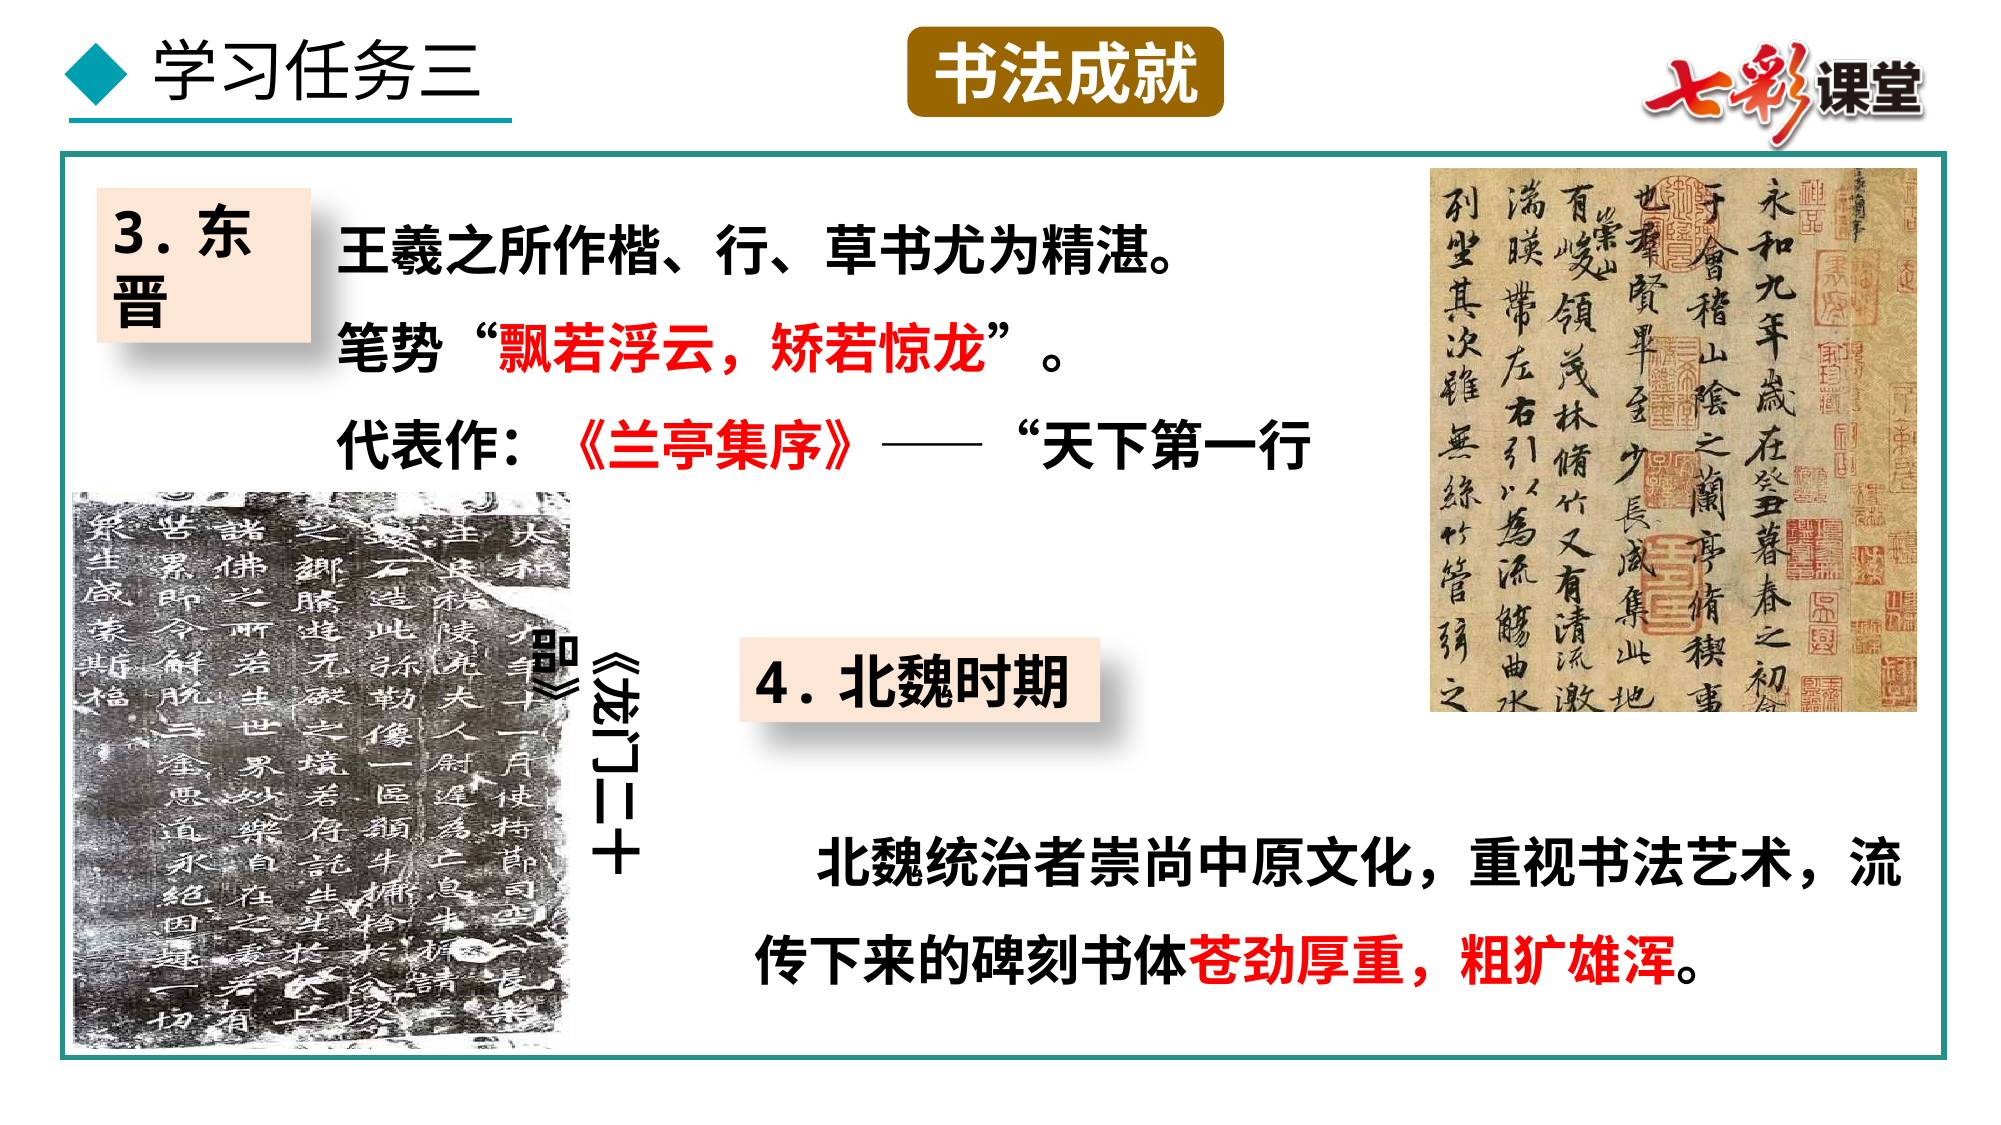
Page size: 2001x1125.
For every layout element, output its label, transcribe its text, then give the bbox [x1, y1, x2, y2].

text_box 王羲之所作楷、行、草书尤为精湛。 笔势“飘若浮云，矫若惊龙”。 代表作：《兰亭集序》——“天下第一行书” [321, 176, 1428, 582]
text_box 3.东晋 [96, 187, 311, 343]
picture [72, 491, 571, 1050]
text_box 北魏统治者崇尚中原文化，重视书法艺术，流传下来的碑刻书体苍劲厚重，粗犷雄浑。 [739, 788, 1918, 999]
text_box 《龙门二十品》 [571, 617, 664, 960]
picture [1638, 35, 1932, 151]
text_box 书法成就 [907, 26, 1225, 117]
text_box 4.北魏时期 [739, 637, 1101, 723]
picture [1429, 167, 1918, 712]
